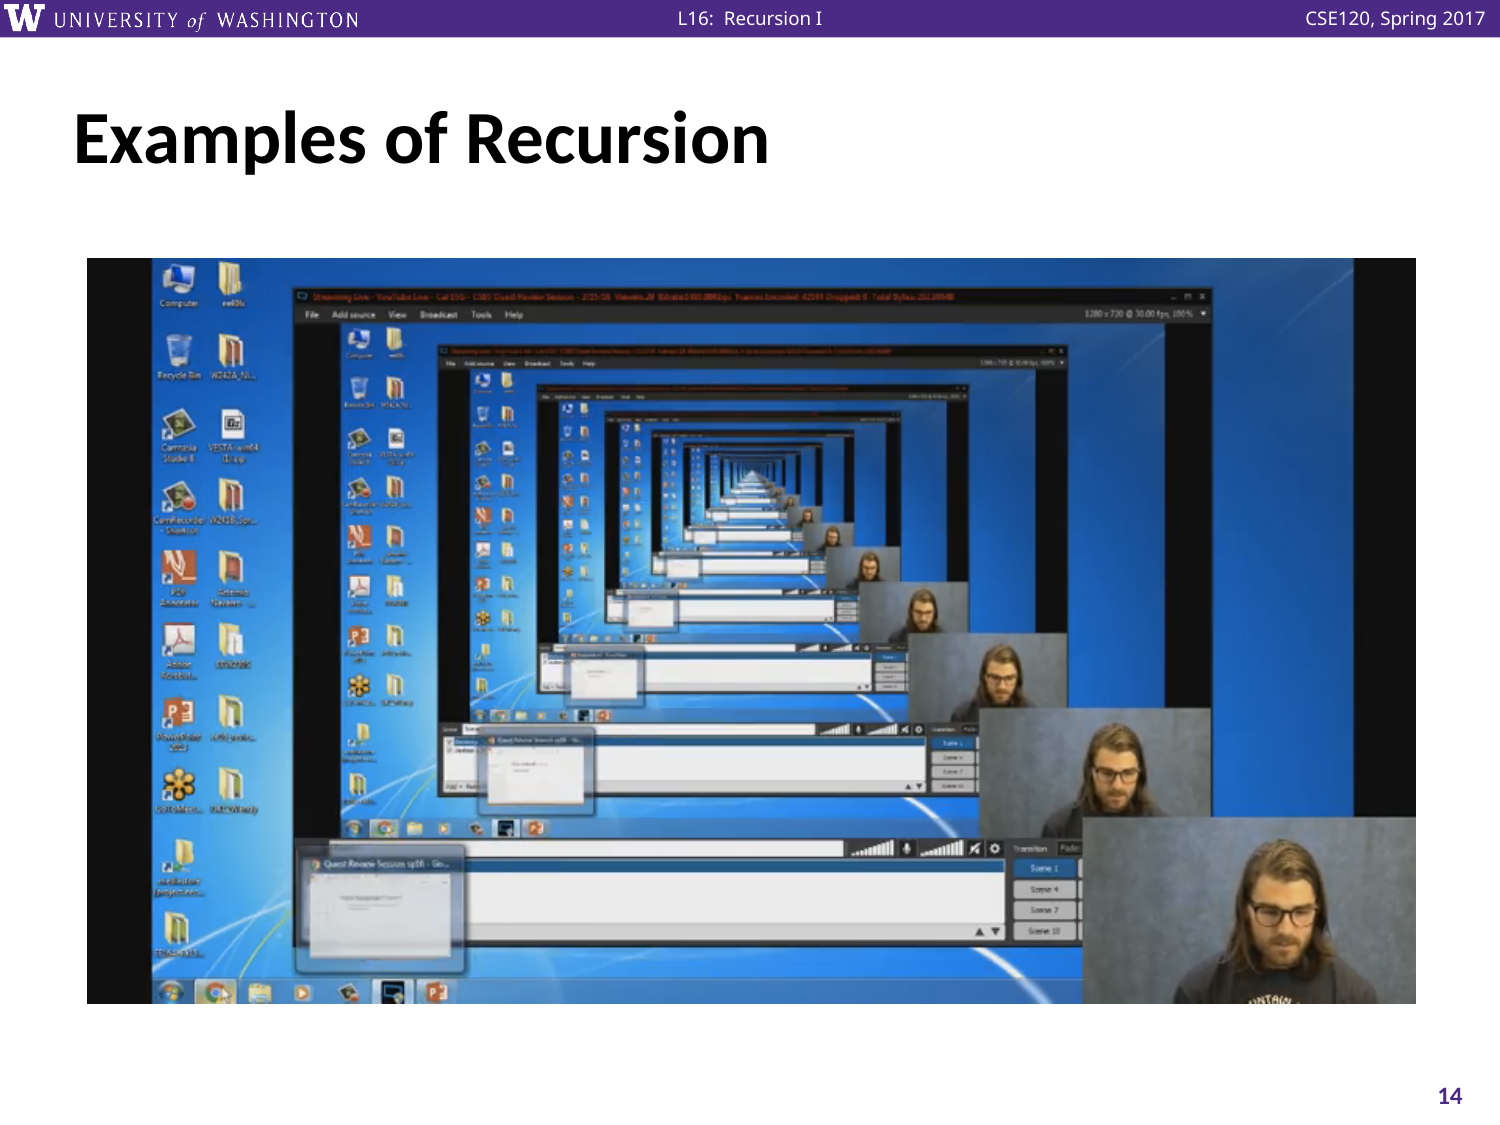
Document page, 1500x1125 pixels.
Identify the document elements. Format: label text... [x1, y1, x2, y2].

picture [4, 4, 358, 32]
slide_number 14 [1400, 1065, 1500, 1125]
title Examples of Recursion [58, 71, 1438, 197]
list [86, 258, 1416, 1005]
